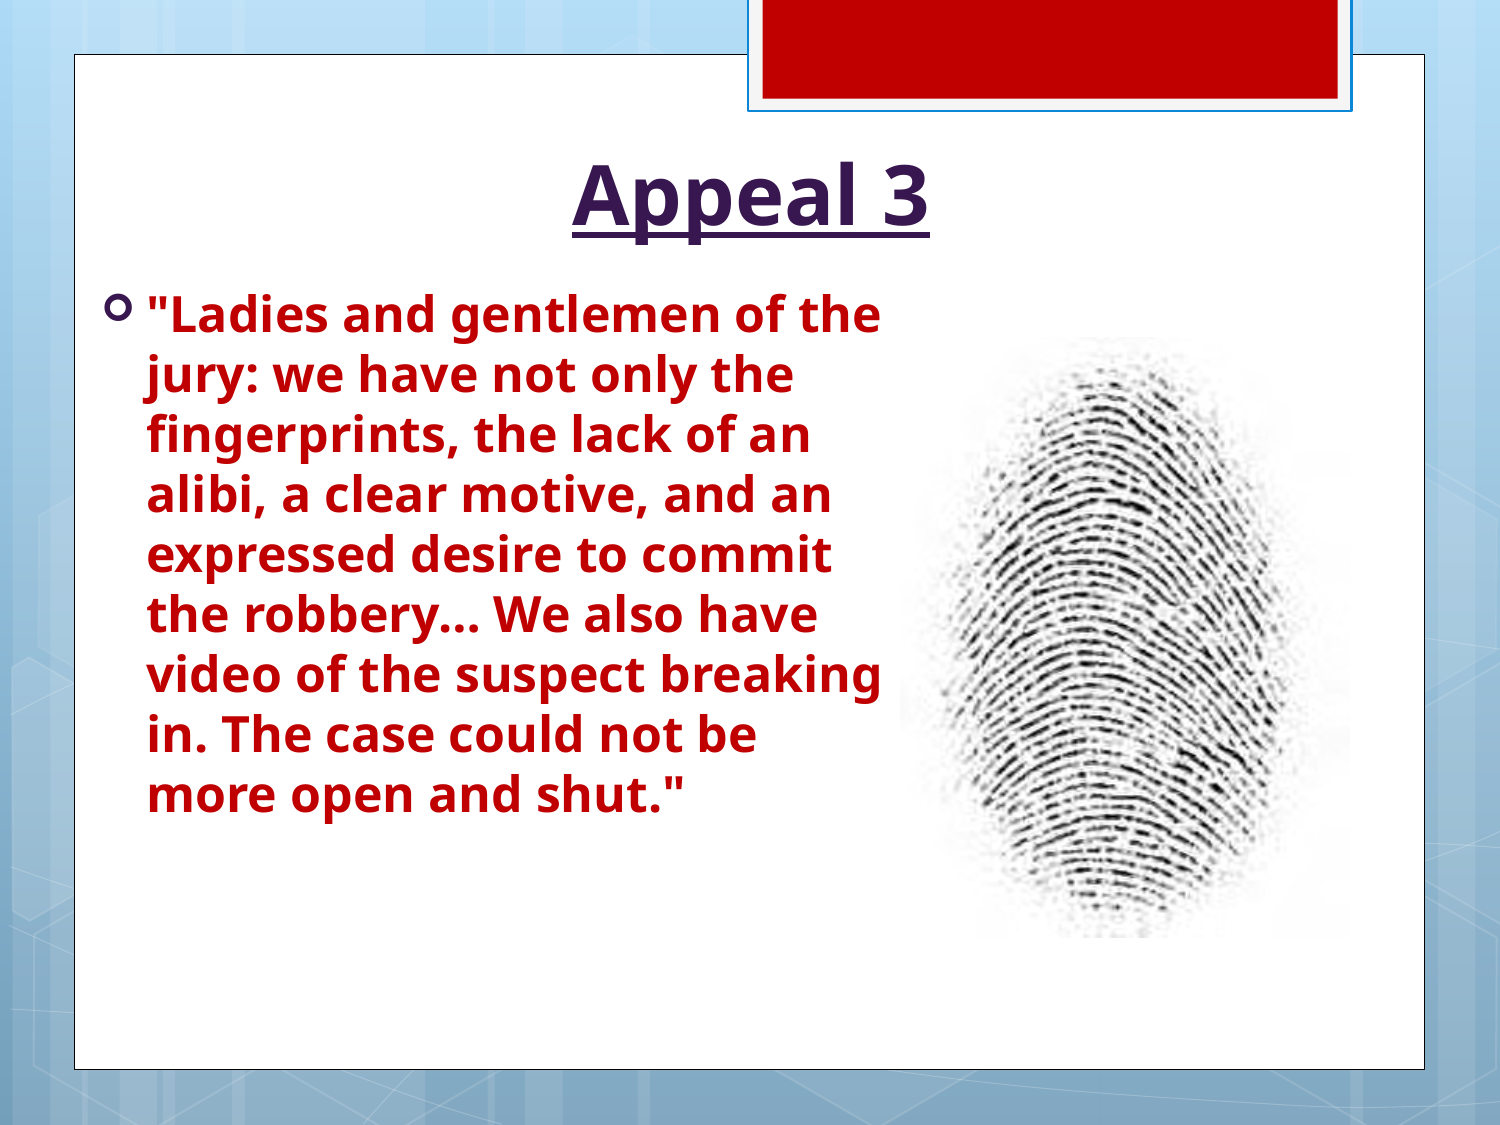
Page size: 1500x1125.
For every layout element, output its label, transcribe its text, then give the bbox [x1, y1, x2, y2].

title Appeal 3 [174, 62, 1328, 250]
list "Ladies and gentlemen of the jury: we have not only the fingerprints, the lack of an alibi, a clear motive, and an expressed desire to commit the robbery… We also have video of the suspect breaking in. The case could not be more open and shut." [75, 275, 900, 1013]
picture [899, 337, 1351, 938]
